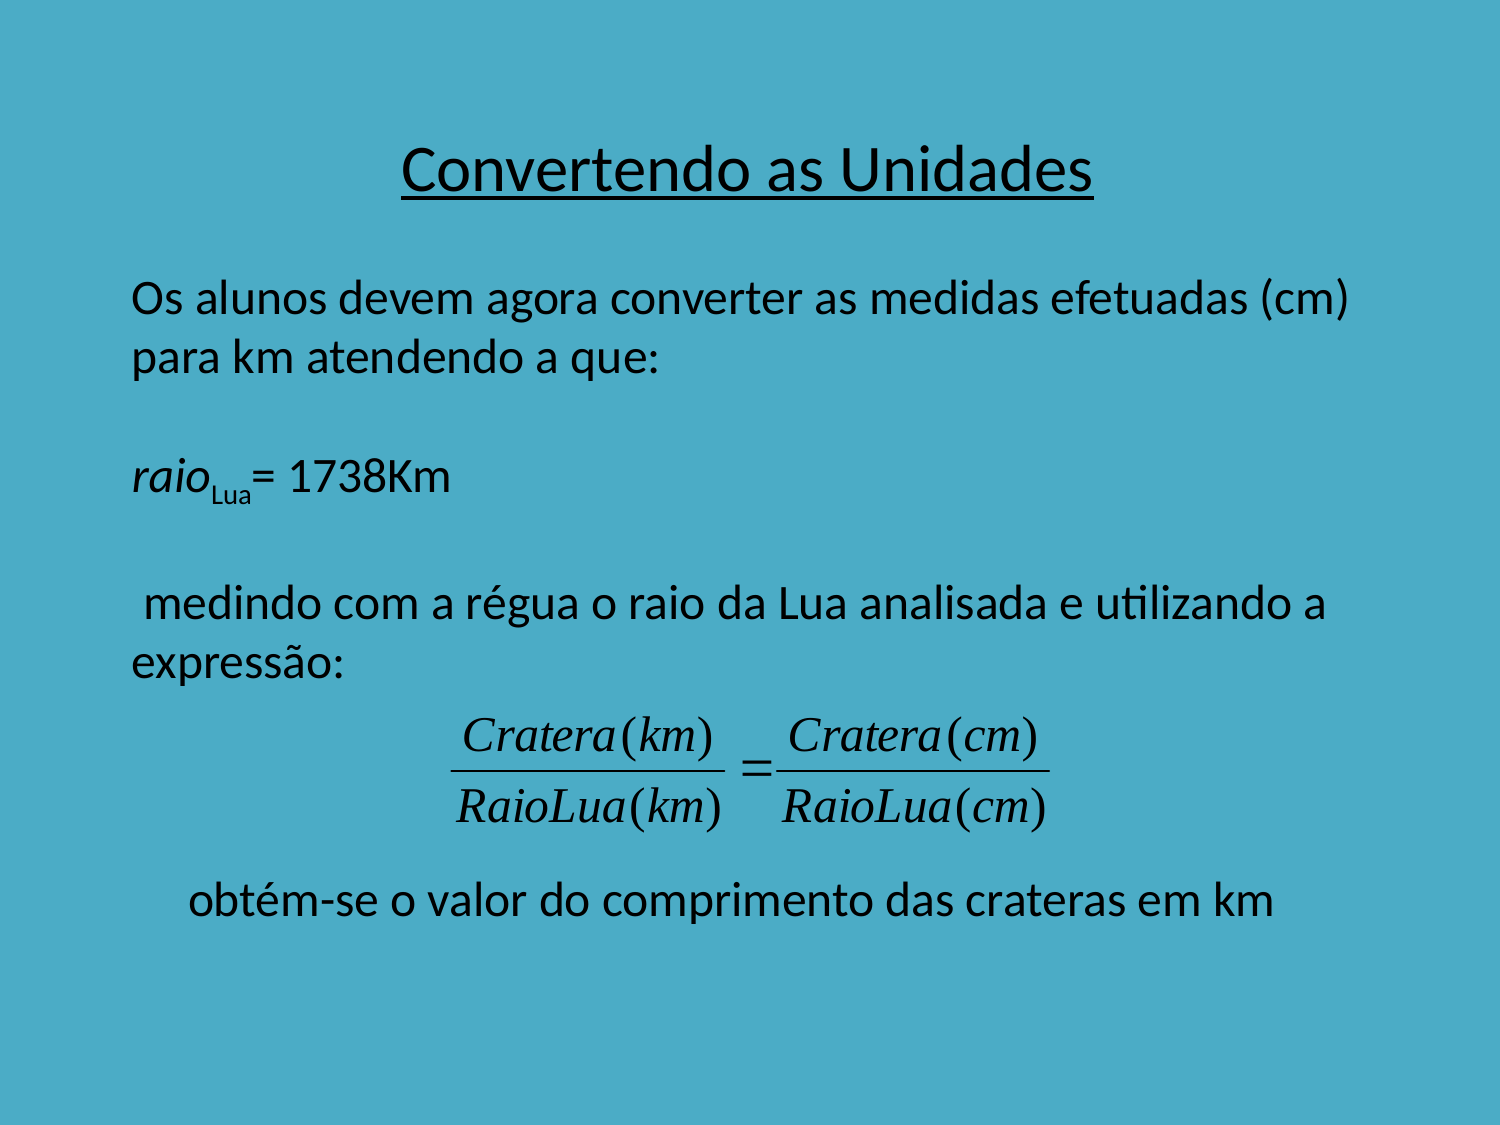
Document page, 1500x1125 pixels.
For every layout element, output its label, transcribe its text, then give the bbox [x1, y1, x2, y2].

subtitle Convertendo as Unidades [222, 116, 1273, 230]
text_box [442, 703, 1060, 842]
text_box Os alunos devem agora converter as medidas efetuadas (cm) para km atendendo a que: raioLua= 1738Km medindo com a régua o raio da Lua analisada e utilizando a expressão: obtém-se o valor do comprimento das crateras em km [117, 257, 1372, 1000]
